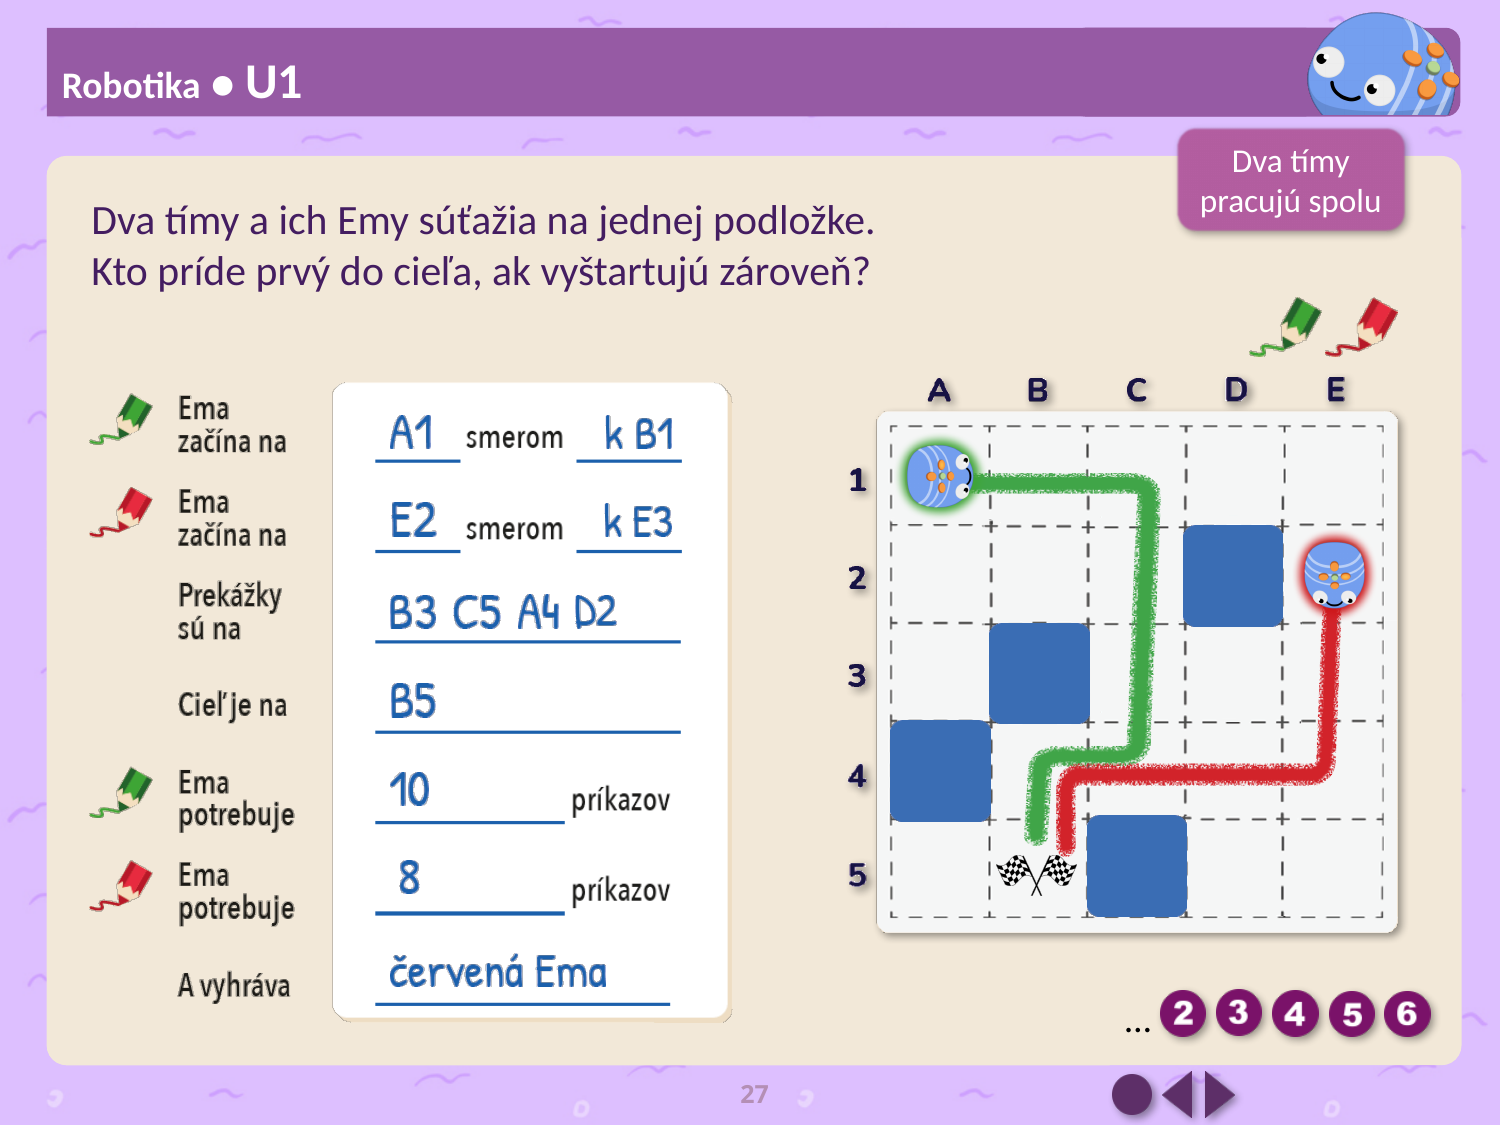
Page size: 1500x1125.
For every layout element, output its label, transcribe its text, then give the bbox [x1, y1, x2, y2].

slide_number 27 [718, 1065, 792, 1125]
picture [1159, 990, 1206, 1037]
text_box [847, 297, 1398, 933]
picture [1216, 989, 1262, 1036]
picture [1384, 991, 1431, 1037]
text_box Dva tímy a ich Emy súťažia na jednej podložke. Kto príde prvý do cieľa, ak vyštartujú zároveň? [76, 185, 1033, 301]
text_box Dva tímy pracujú spolu [1178, 129, 1404, 231]
title Robotika ● U1 [46, 27, 1307, 117]
picture [1272, 990, 1319, 1037]
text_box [89, 382, 733, 1023]
picture [0, 0, 1500, 1125]
text_box … [1110, 987, 1454, 1048]
picture [1329, 991, 1375, 1037]
text_box [45, 154, 1463, 1067]
